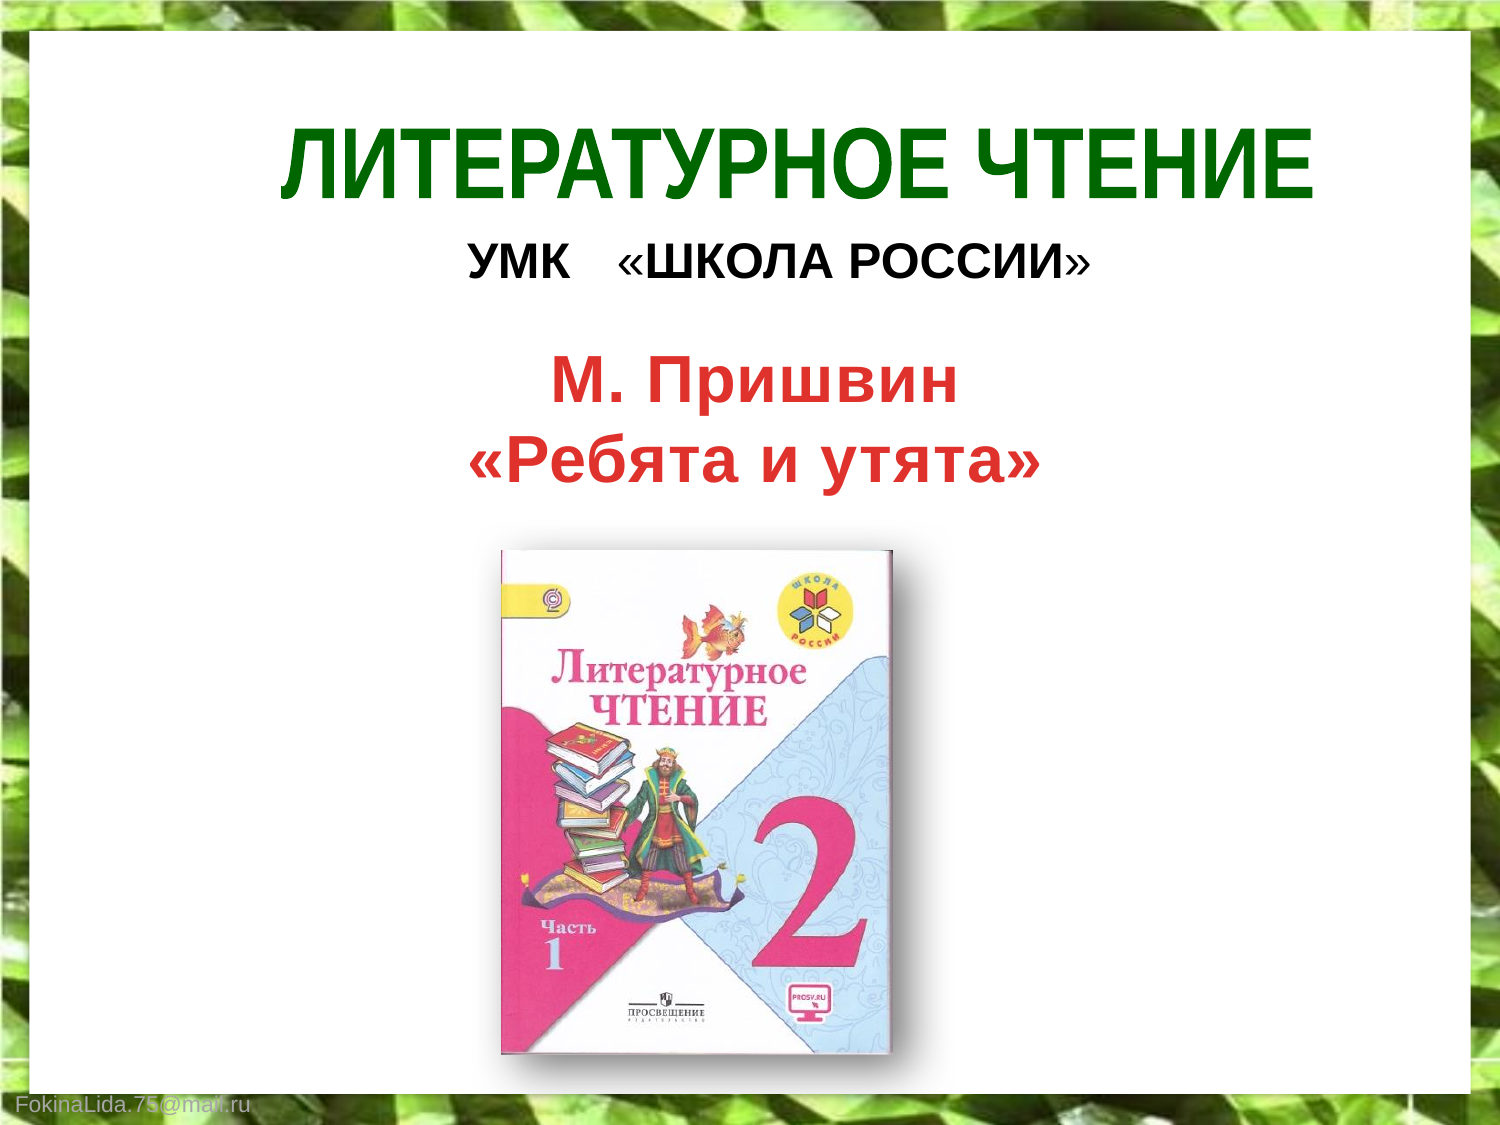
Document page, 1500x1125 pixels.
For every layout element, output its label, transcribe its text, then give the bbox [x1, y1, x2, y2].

text_box УМК «ШКОЛА РОССИИ» [218, 187, 1317, 303]
text_box М. Пришвин «Ребята и утята» [35, 328, 1477, 503]
picture [0, 0, 1500, 1125]
